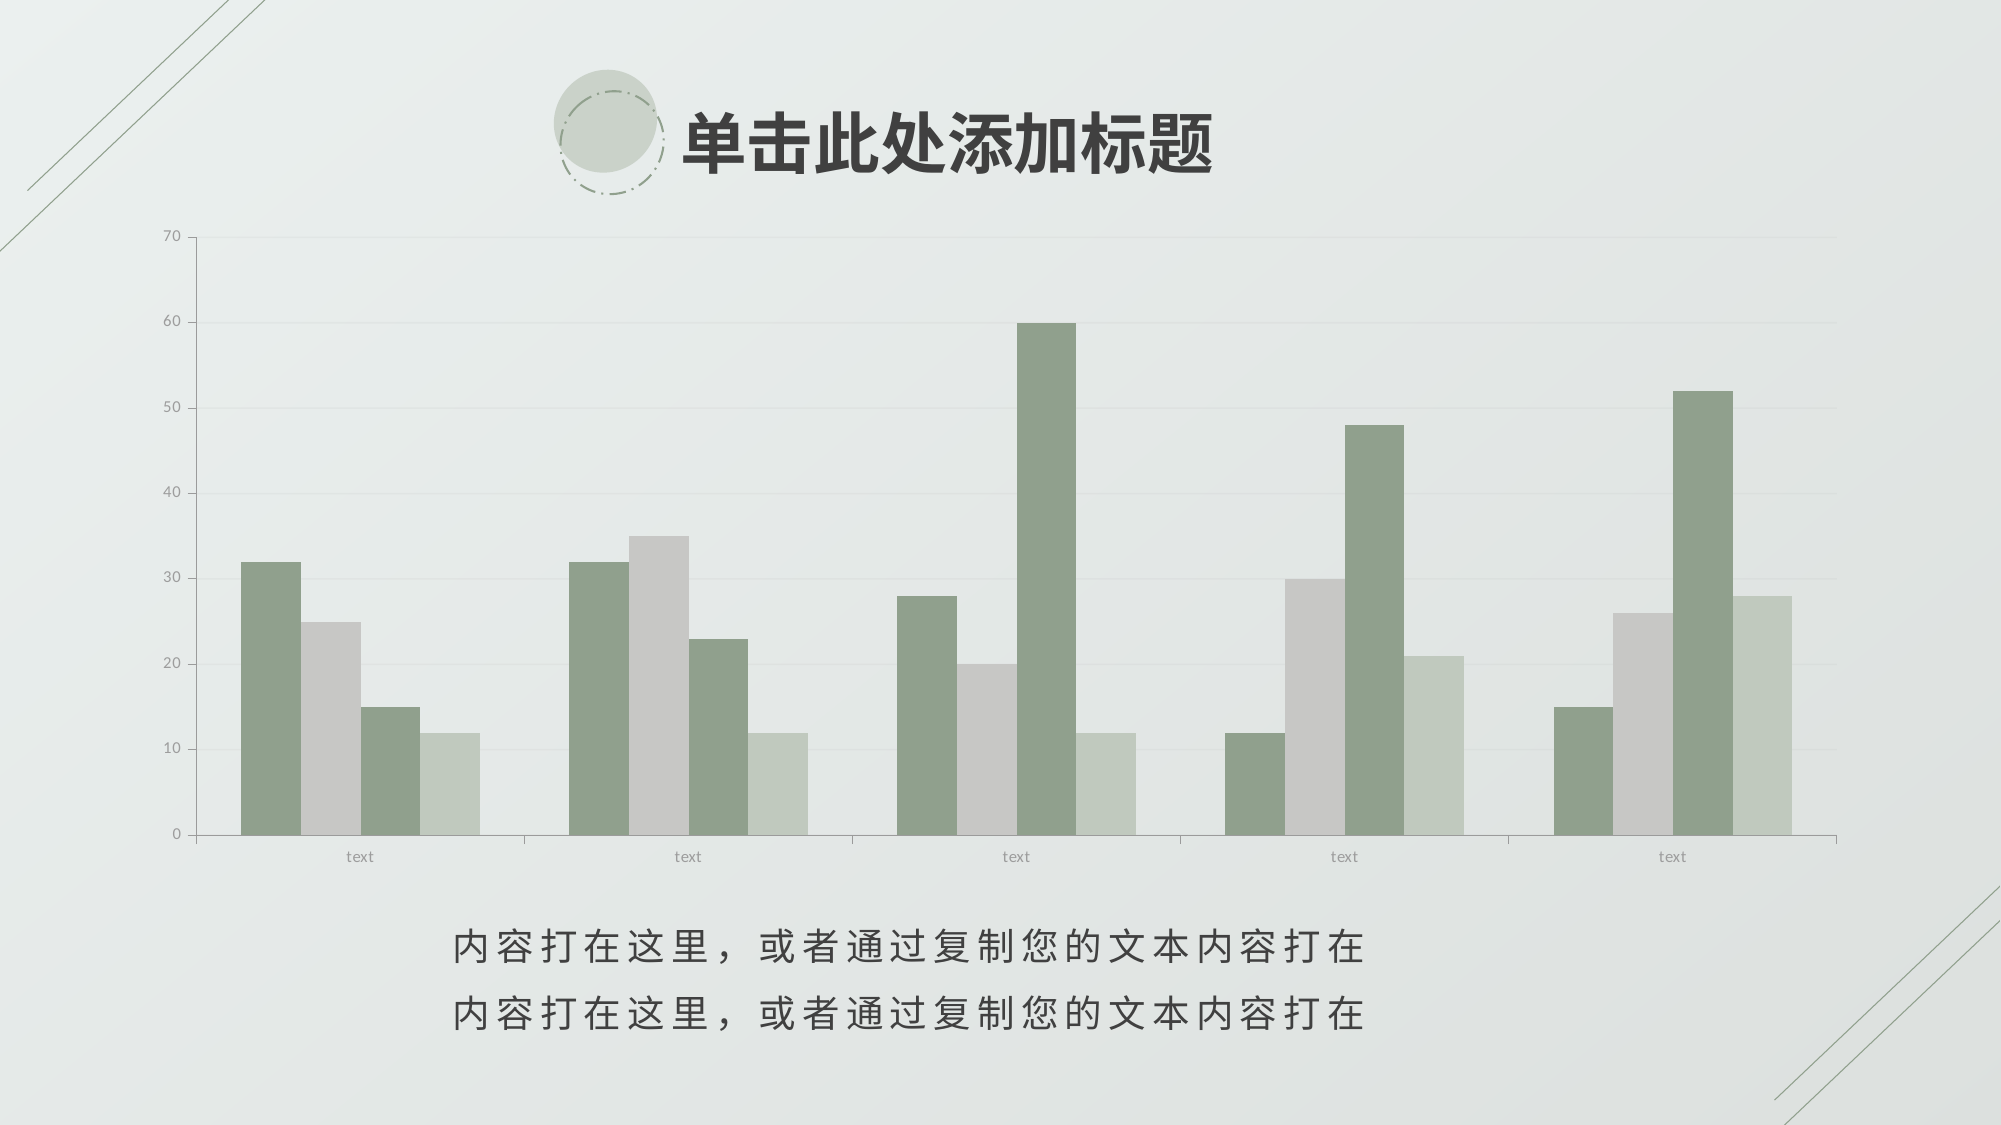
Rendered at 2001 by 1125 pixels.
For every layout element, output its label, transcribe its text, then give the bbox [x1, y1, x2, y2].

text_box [1738, 904, 2000, 1125]
text_box 内容打在这里，或者通过复制您的文本内容打在内容打在这里，或者通过复制您的文本内容打在 [437, 892, 1427, 1043]
text_box 单击此处添加标题 [670, 94, 1408, 190]
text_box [548, 74, 670, 190]
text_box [0, 0, 270, 259]
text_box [27, 0, 306, 191]
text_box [1774, 836, 2000, 1100]
chart [128, 215, 1872, 881]
